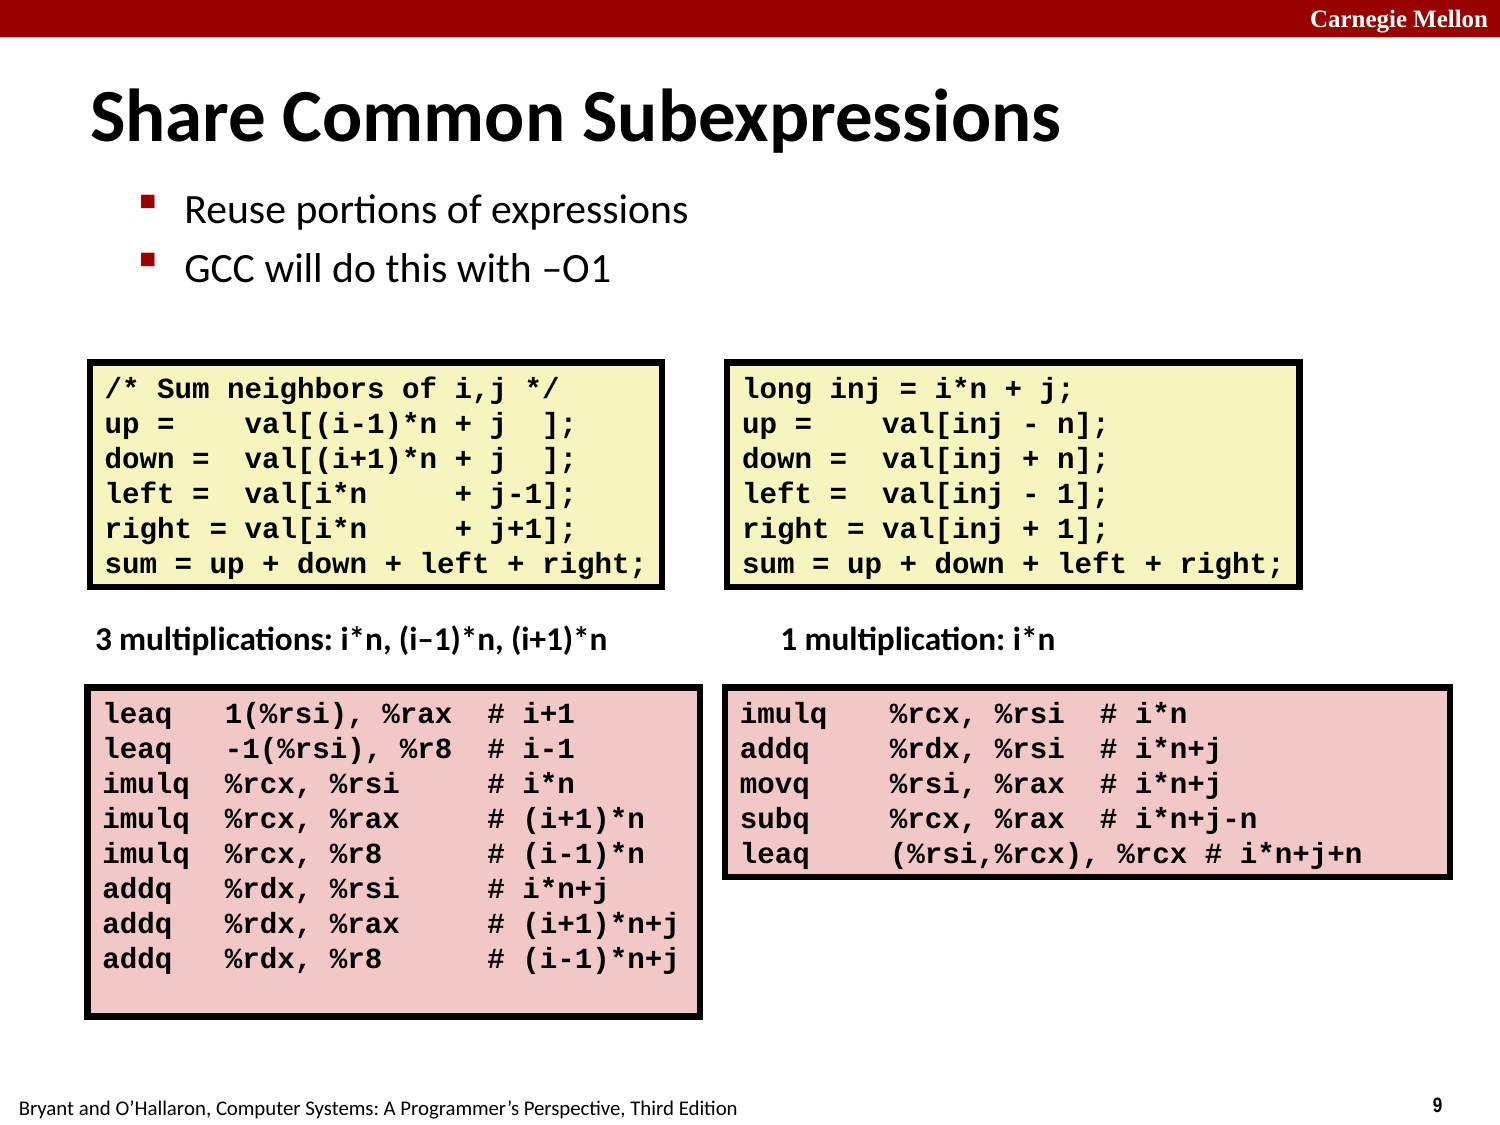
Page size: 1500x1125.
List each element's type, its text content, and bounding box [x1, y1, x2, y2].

list Reuse portions of expressions GCC will do this with –O1 [47, 174, 1411, 1058]
text_box imulq %rcx, %rsi # i*n addq %rdx, %rsi # i*n+j movq %rsi, %rax # i*n+j subq %rcx, %rax # i*n+j-n leaq (%rsi,%rcx), %rcx # i*n+j+n [725, 687, 1450, 877]
text_box /* Sum neighbors of i,j */ up = val[(i-1)*n + j ]; down = val[(i+1)*n + j ]; left = val[i*n + j-1]; right = val[i*n + j+1]; sum = up + down + left + right; [89, 362, 663, 587]
text_box 3 multiplications: i*n, (i–1)*n, (i+1)*n [80, 609, 623, 664]
text_box leaq 1(%rsi), %rax # i+1 leaq -1(%rsi), %r8 # i-1 imulq %rcx, %rsi # i*n imulq %rcx, %rax # (i+1)*n imulq %rcx, %r8 # (i-1)*n addq %rdx, %rsi # i*n+j addq %rdx, %rax # (i+1)*n+j addq %rdx, %r8 # (i-1)*n+j [87, 687, 700, 1017]
text_box long inj = i*n + j; up = val[inj - n]; down = val[inj + n]; left = val[inj - 1]; right = val[inj + 1]; sum = up + down + left + right; [727, 362, 1300, 587]
title Share Common Subexpressions [74, 24, 1451, 200]
text_box 1 multiplication: i*n [765, 609, 1071, 664]
